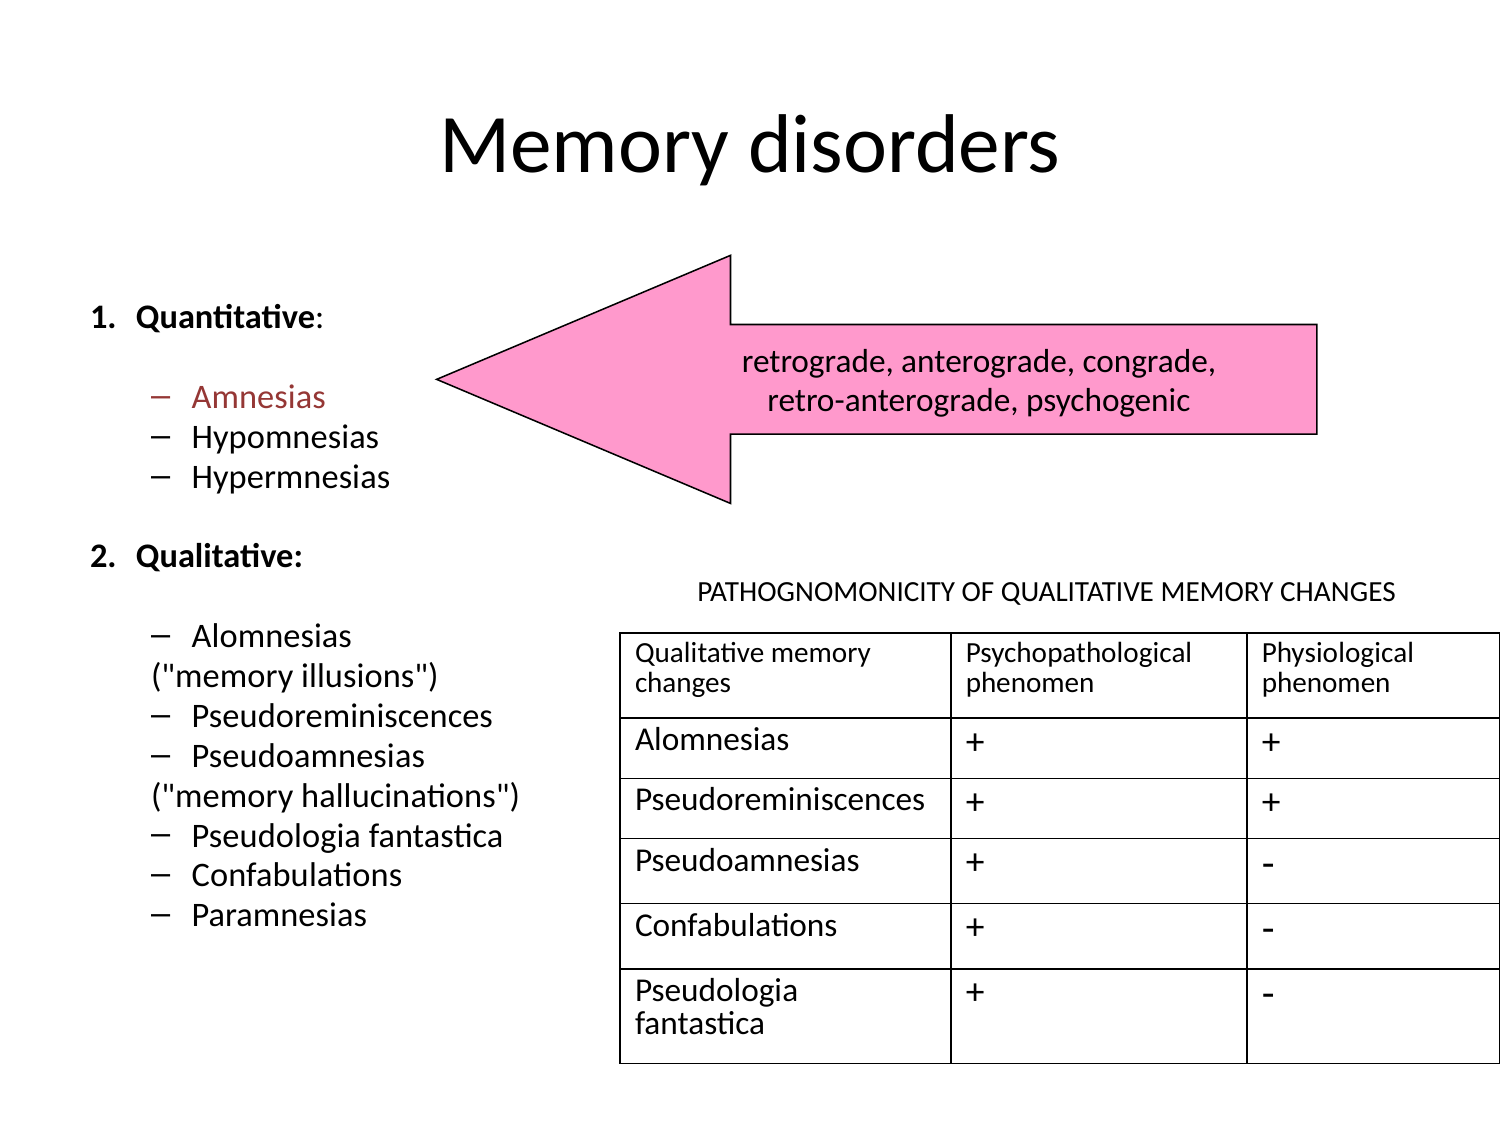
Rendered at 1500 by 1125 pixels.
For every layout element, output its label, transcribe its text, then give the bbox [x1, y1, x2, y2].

table_cell + [952, 719, 1246, 778]
table_cell Alomnesias [621, 719, 950, 778]
text_box PATHOGNOMONICITY OF QUALITATIVE MEMORY CHANGES [682, 564, 1412, 632]
table_header Psychopathological phenomen [952, 634, 1246, 717]
table_cell Pseudoreminiscences [621, 779, 950, 838]
table_cell - [1248, 904, 1499, 968]
table_header Physiological phenomen [1248, 634, 1499, 717]
table_cell + [952, 904, 1246, 968]
list Quantitative: Amnesias Hypomnesias Hypermnesias Qualitative: Alomnesias ("memory illusions") Pseudoreminiscences Pseudoamnesias ("memory hallucinations") Pseudologia fantastica Confabulations Paramnesias [75, 262, 1425, 950]
table_cell + [952, 970, 1246, 1063]
table_cell Confabulations [621, 904, 950, 968]
table_cell - [1248, 839, 1499, 903]
table_cell + [952, 839, 1246, 903]
table_cell + [1248, 719, 1499, 778]
table_cell Pseudologia fantastica [621, 970, 950, 1063]
table_header Qualitative memory changes [621, 634, 950, 717]
table_cell Pseudoamnesias [621, 839, 950, 903]
table_cell + [952, 779, 1246, 838]
table_cell - [1248, 970, 1499, 1063]
text_box retrograde, anterograde, congrade, retro-anterograde, psychogenic [436, 255, 1317, 504]
table_cell + [1248, 779, 1499, 838]
title Memory disorders [75, 45, 1425, 233]
